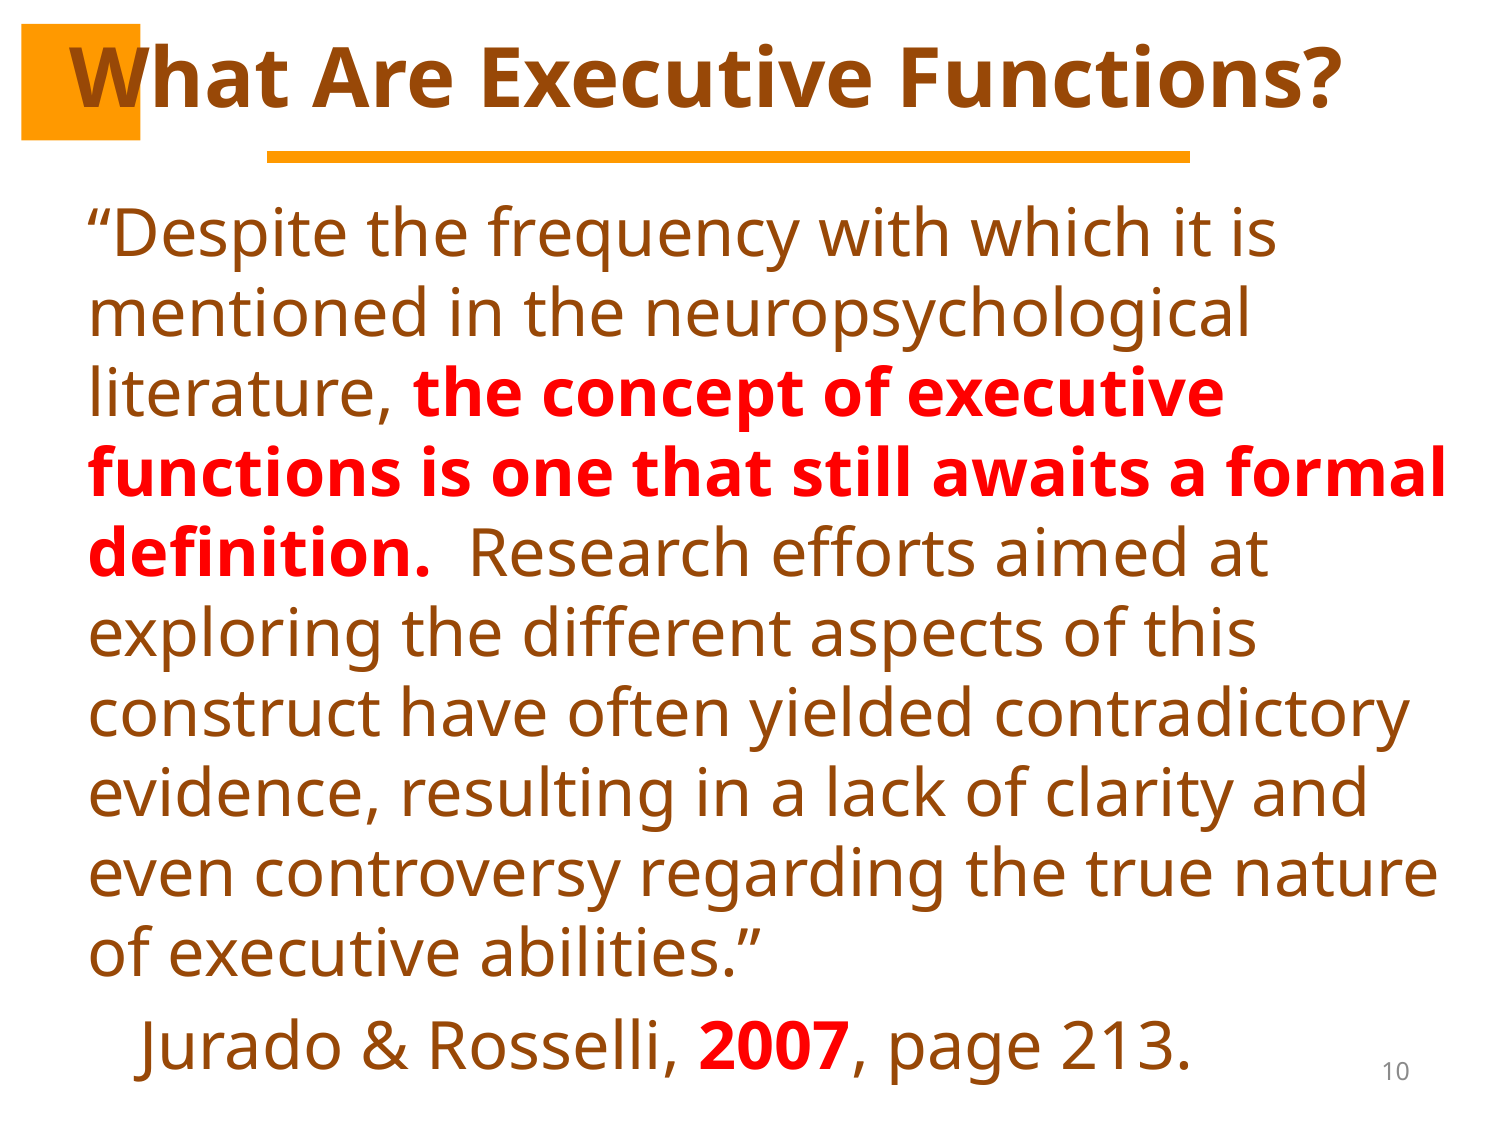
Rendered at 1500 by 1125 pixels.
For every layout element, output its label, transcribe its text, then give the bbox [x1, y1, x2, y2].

text_box [19, 22, 142, 143]
title What Are Executive Functions? [54, 11, 1375, 137]
slide_number 10 [1074, 1042, 1425, 1103]
list “Despite the frequency with which it is mentioned in the neuropsychological literature, the concept of executive functions is one that still awaits a formal definition. Research efforts aimed at exploring the different aspects of this construct have often yielded contradictory evidence, resulting in a lack of clarity and even controversy regarding the true nature of executive abilities.” Jurado & Rosselli, 2007, page 213. [72, 181, 1485, 989]
